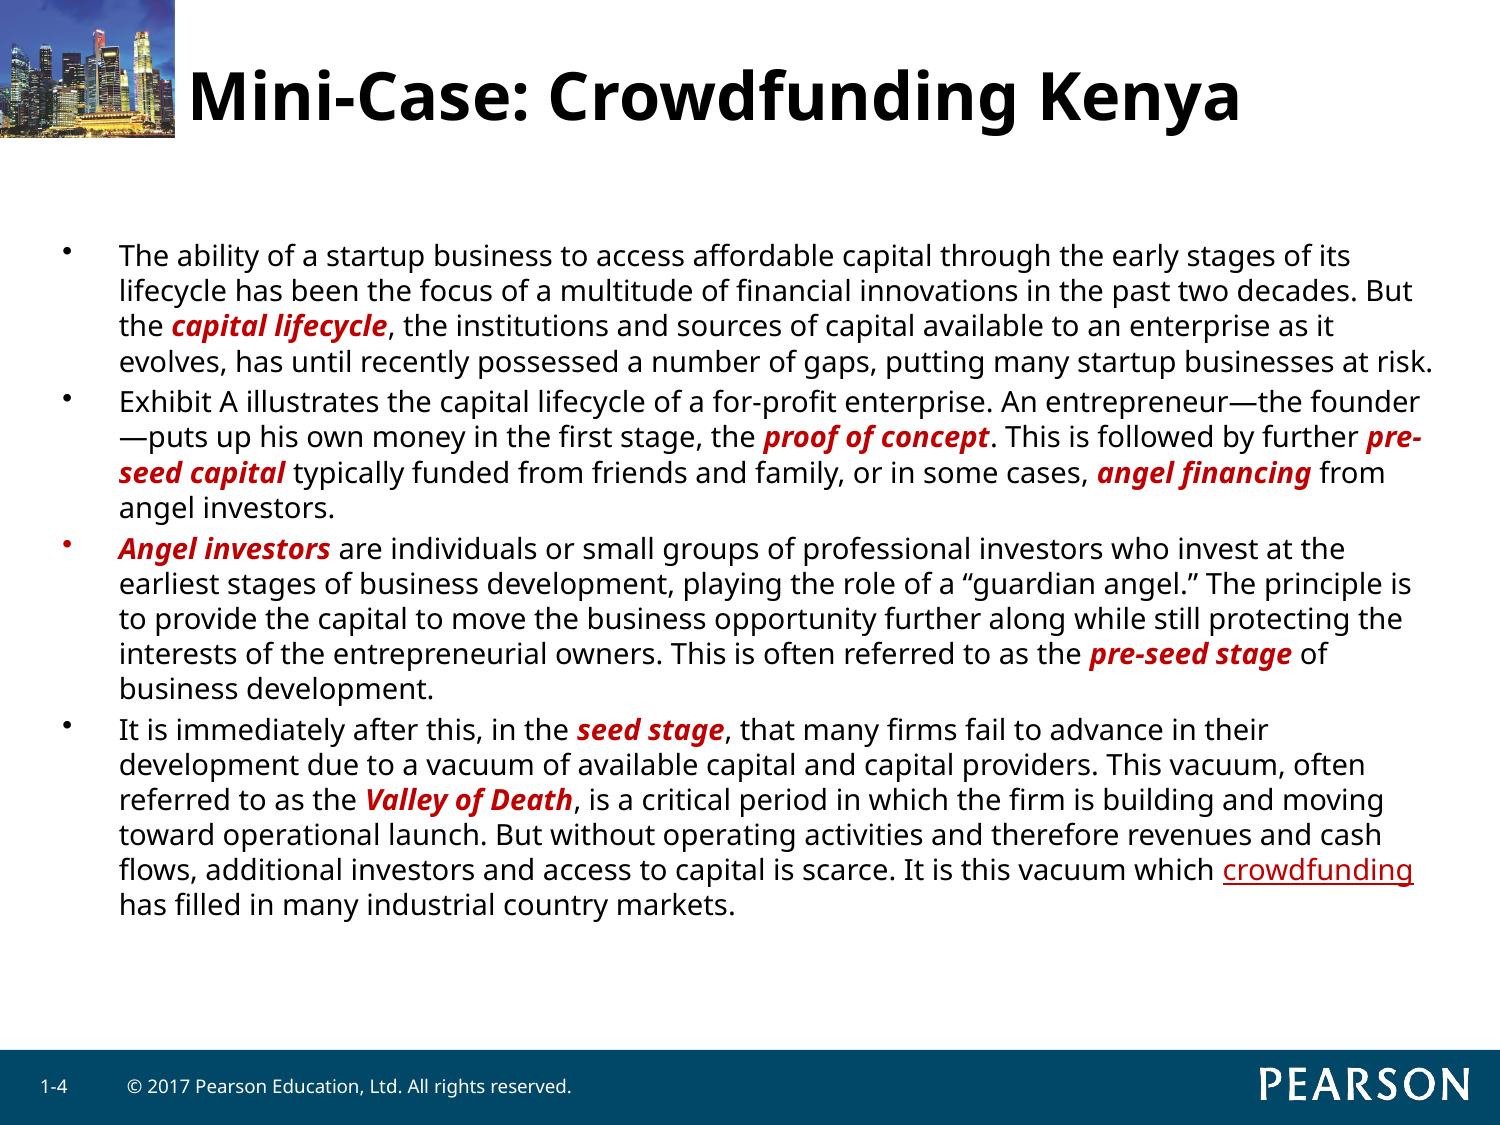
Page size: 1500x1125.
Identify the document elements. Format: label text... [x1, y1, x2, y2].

picture [0, 0, 175, 138]
title Mini-Case: Crowdfunding Kenya [187, 0, 1450, 188]
list The ability of a startup business to access affordable capital through the early stages of its lifecycle has been the focus of a multitude of financial innovations in the past two decades. But the capital lifecycle, the institutions and sources of capital available to an enterprise as it evolves, has until recently possessed a number of gaps, putting many startup businesses at risk. Exhibit A illustrates the capital lifecycle of a for-profit enterprise. An entrepreneur—the founder—puts up his own money in the first stage, the proof of concept. This is followed by further pre-seed capital typically funded from friends and family, or in some cases, angel financing from angel investors. Angel investors are individuals or small groups of professional investors who invest at the earliest stages of business development, playing the role of a “guardian angel.” The principle is to provide the capital to move the business opportunity further along while still protecting the interests of the entrepreneurial owners. This is often referred to as the pre-seed stage of business development. It is immediately after this, in the seed stage, that many firms fail to advance in their development due to a vacuum of available capital and capital providers. This vacuum, often referred to as the Valley of Death, is a critical period in which the firm is building and moving toward operational launch. But without operating activities and therefore revenues and cash flows, additional investors and access to capital is scarce. It is this vacuum which crowdfunding has filled in many industrial country markets. [62, 237, 1438, 1000]
